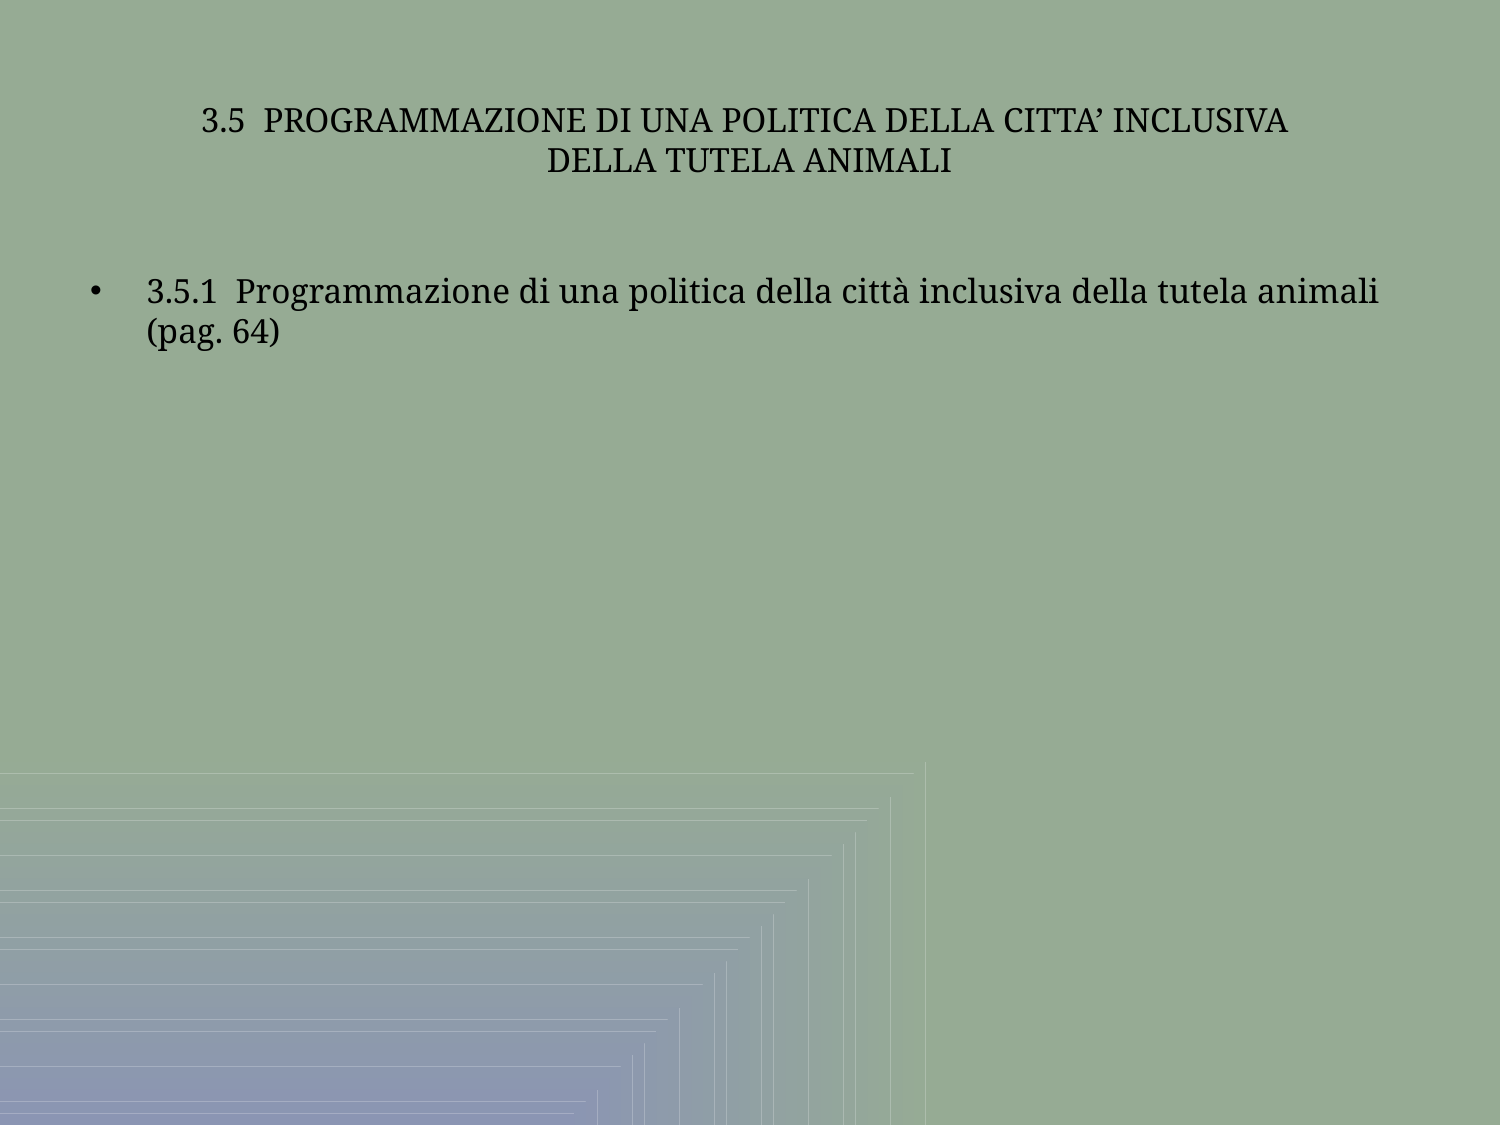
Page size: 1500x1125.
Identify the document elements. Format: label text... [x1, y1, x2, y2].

title 3.5 PROGRAMMAZIONE DI UNA POLITICA DELLA CITTA’ INCLUSIVA DELLA TUTELA ANIMALI [75, 45, 1425, 233]
list 3.5.1 Programmazione di una politica della città inclusiva della tutela animali (pag. 64) [75, 262, 1425, 1005]
